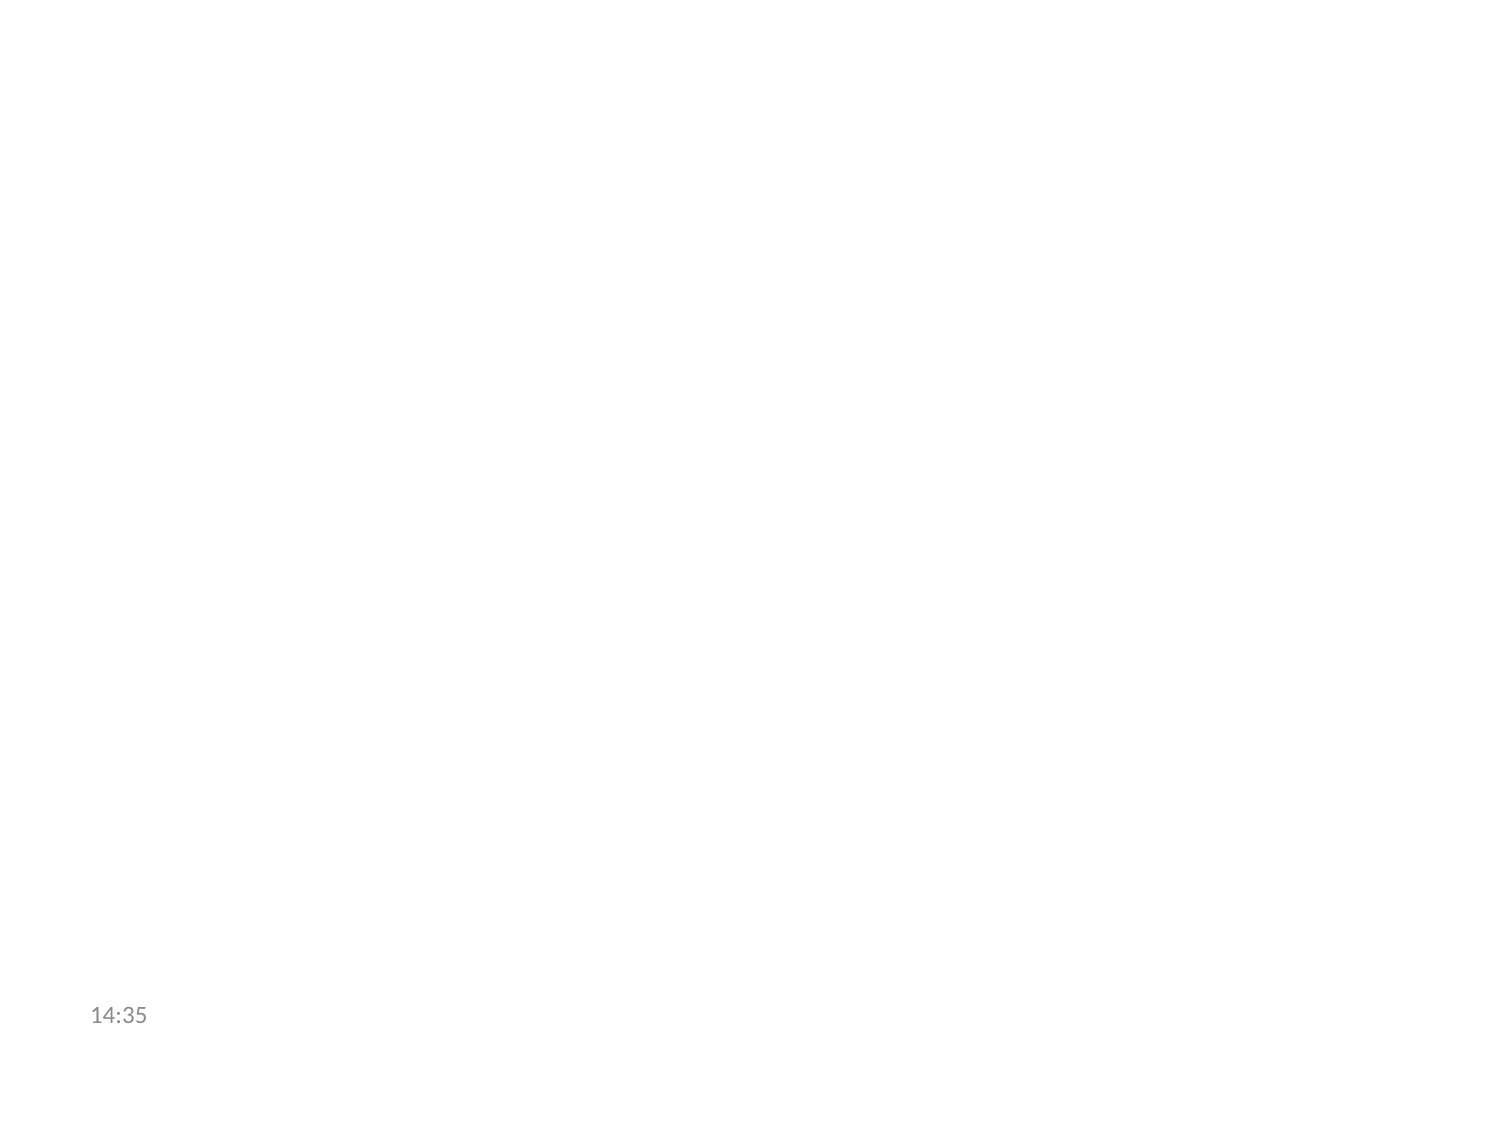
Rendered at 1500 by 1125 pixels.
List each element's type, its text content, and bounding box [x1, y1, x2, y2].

text_box 15:35 [75, 983, 425, 1044]
